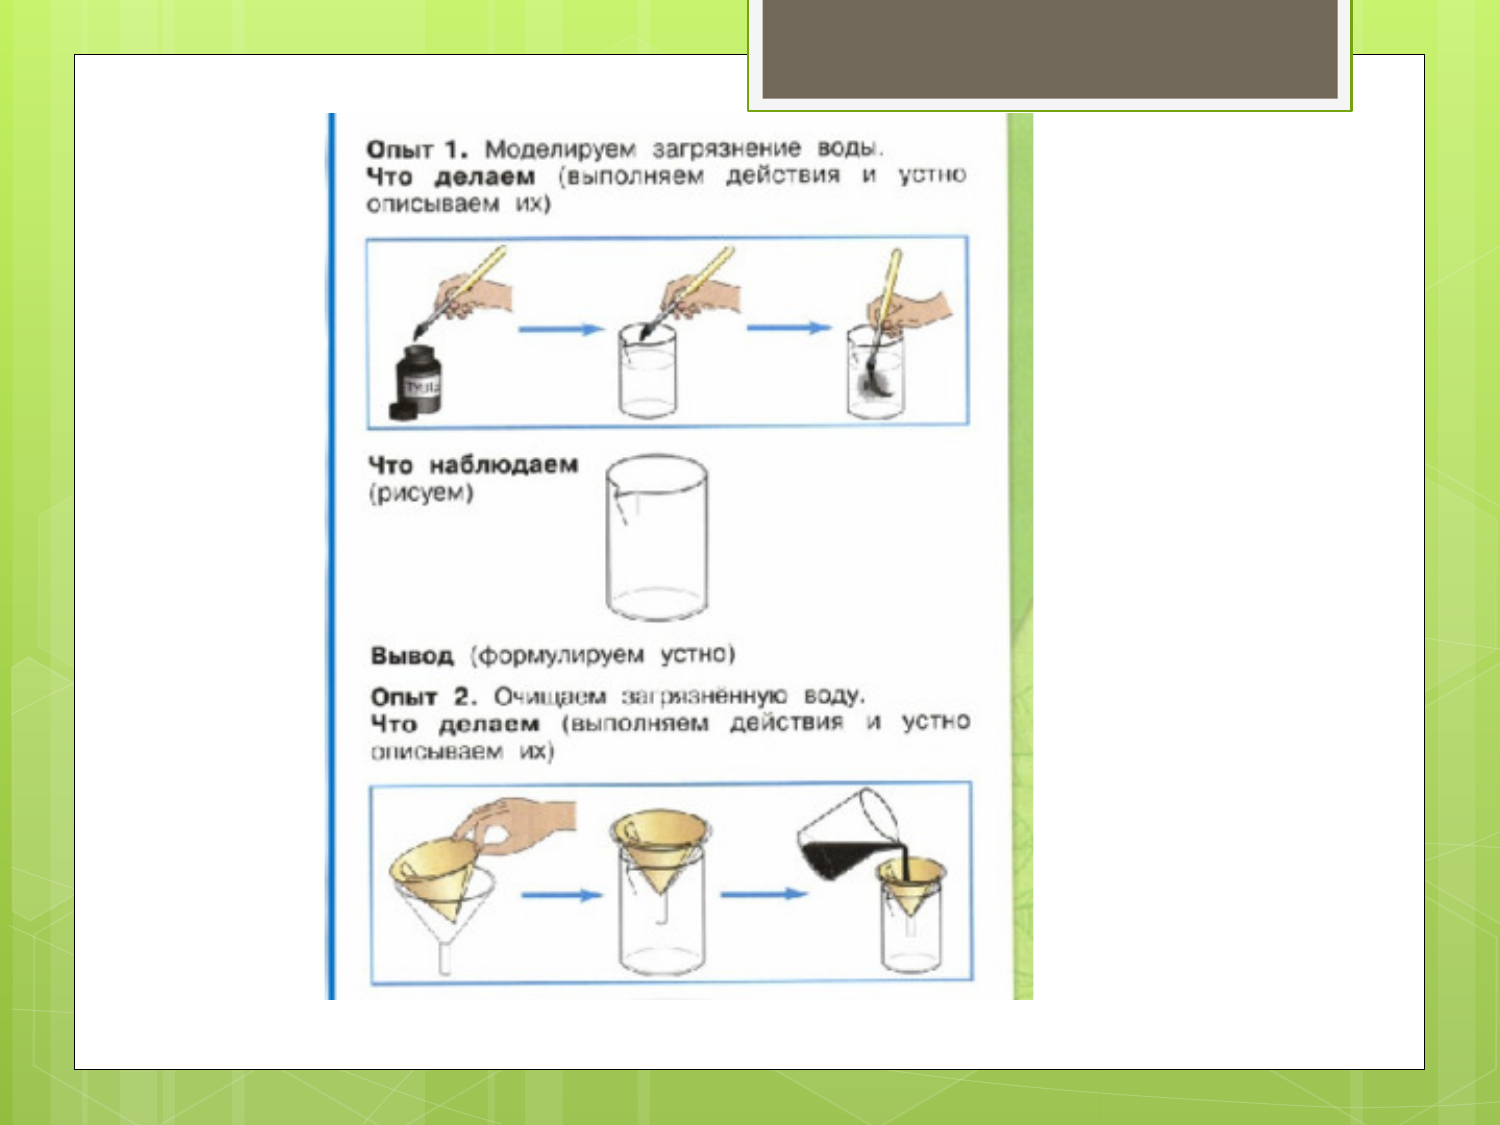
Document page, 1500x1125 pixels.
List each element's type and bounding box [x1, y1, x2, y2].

picture [324, 113, 1034, 1000]
